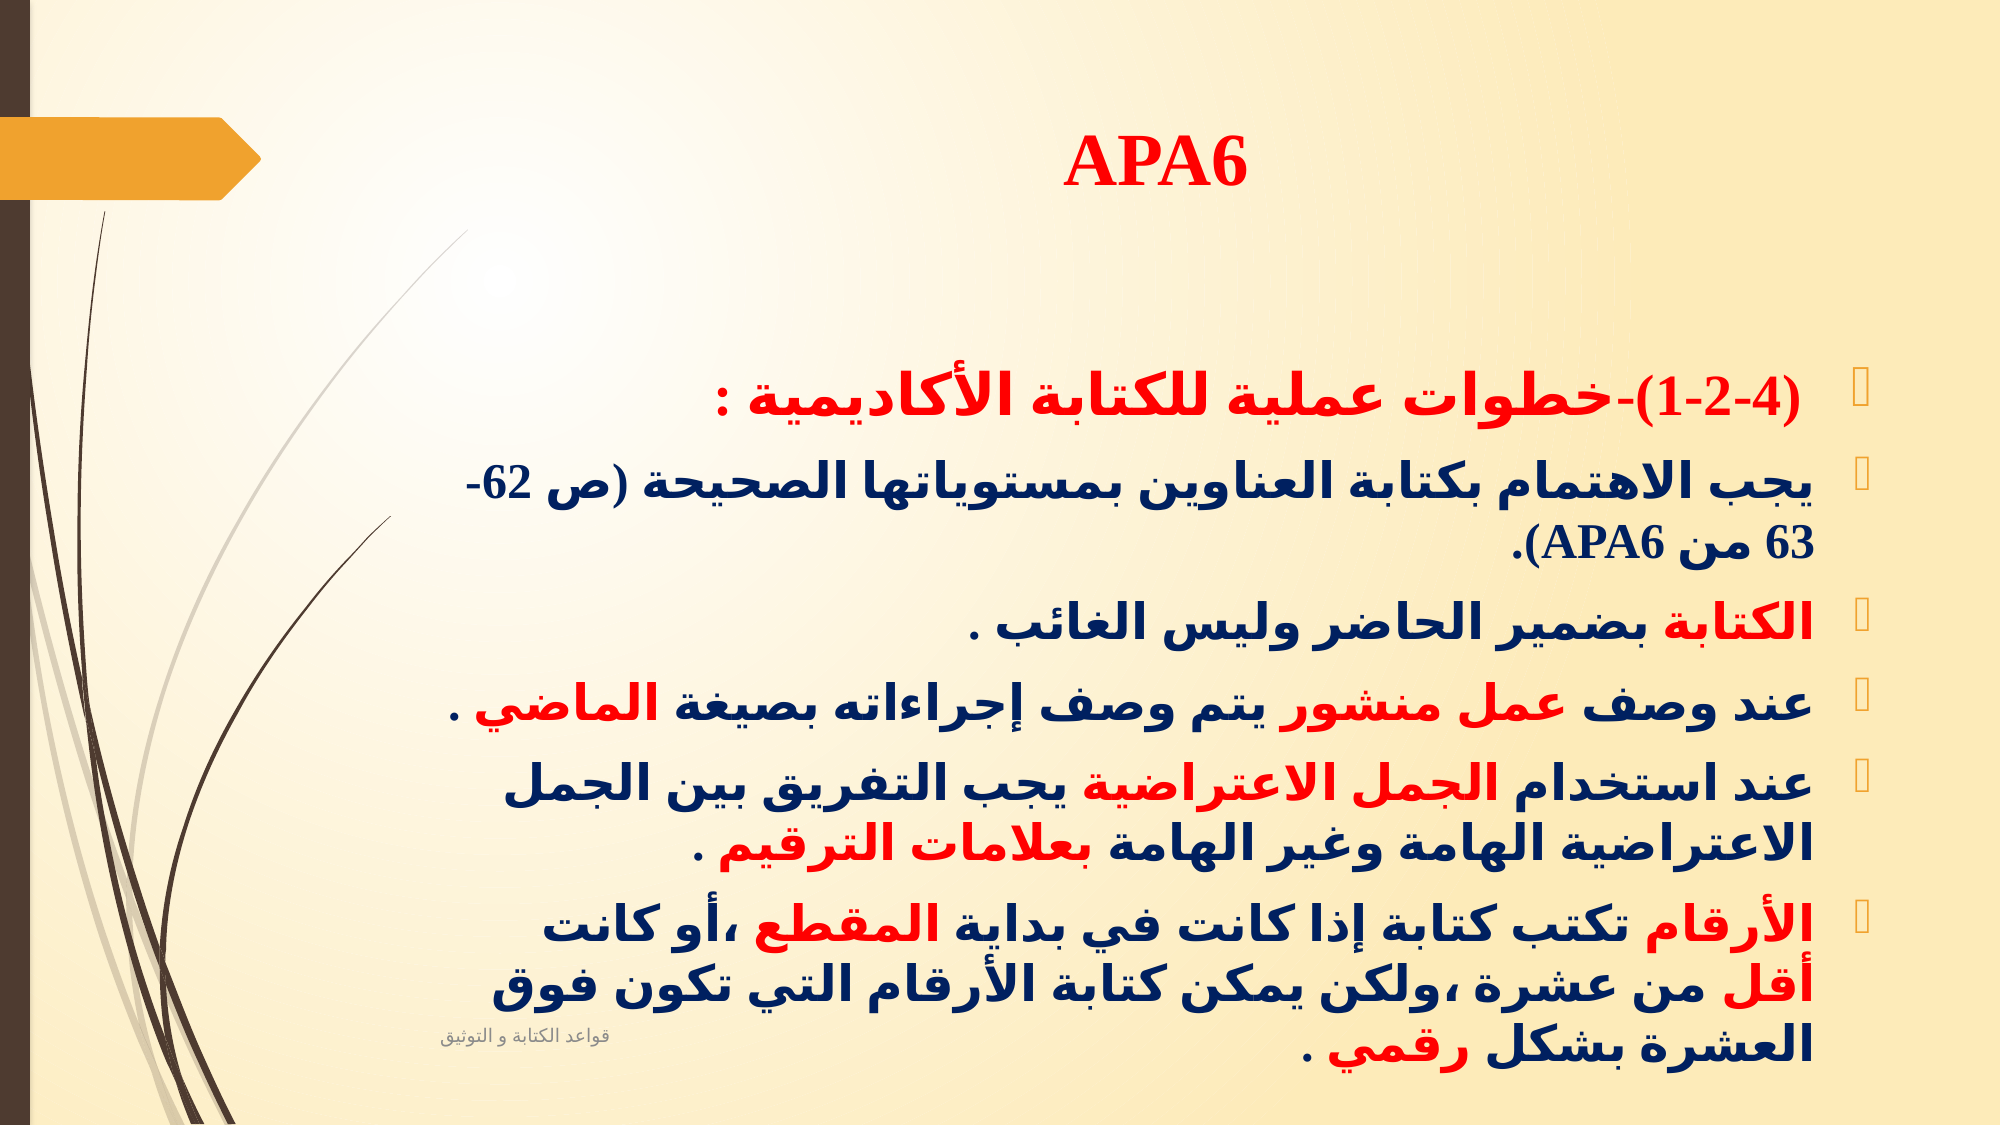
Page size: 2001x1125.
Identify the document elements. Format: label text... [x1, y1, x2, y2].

footer قواعد الكتابة و التوثيق [424, 1006, 1675, 1067]
list (1-2-4)-خطوات عملية للكتابة الأكاديمية : يجب الاهتمام بكتابة العناوين بمستوياتها الصحيحة (ص 62-63 من APA6). الكتابة بضمير الحاضر وليس الغائب . عند وصف عمل منشور يتم وصف إجراءاته بصيغة الماضي . عند استخدام الجمل الاعتراضية يجب التفريق بين الجمل الاعتراضية الهامة وغير الهامة بعلامات الترقيم . الأرقام تكتب كتابة إذا كانت في بداية المقطع ،أو كانت أقل من عشرة ،ولكن يمكن كتابة الأرقام التي تكون فوق العشرة بشكل رقمي . [424, 350, 1888, 970]
title APA6 [425, 102, 1888, 313]
